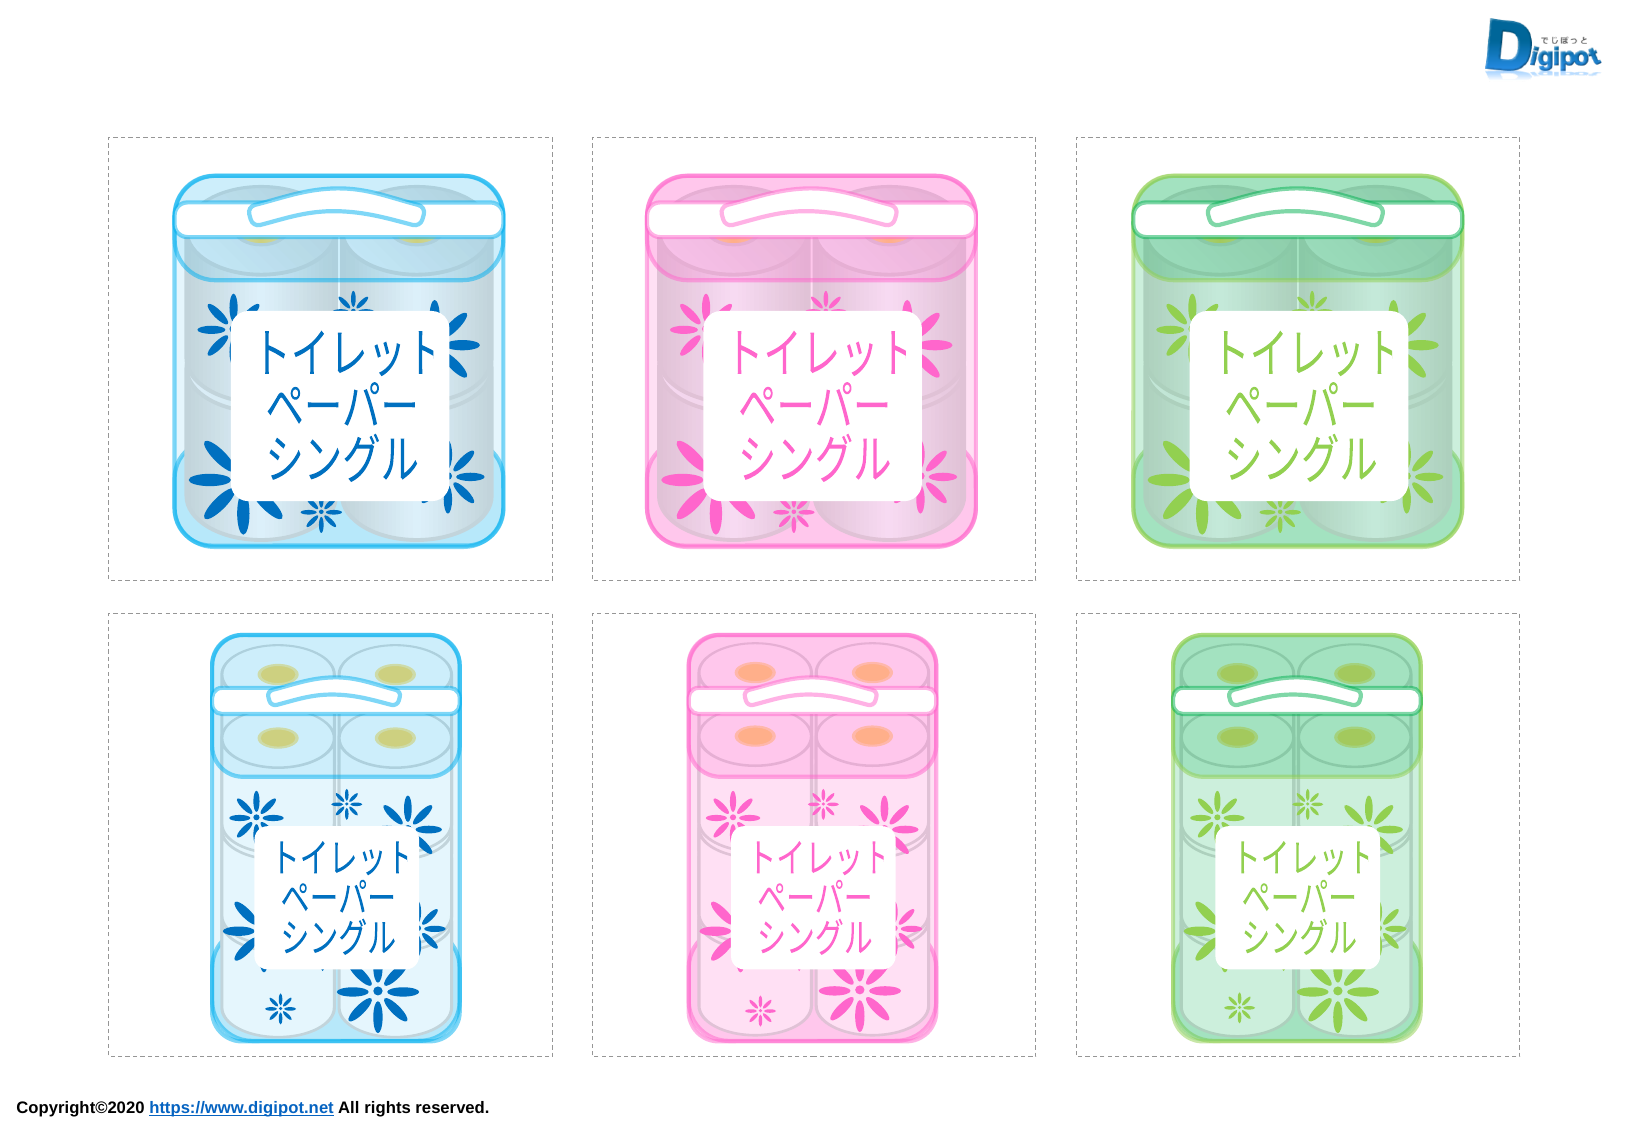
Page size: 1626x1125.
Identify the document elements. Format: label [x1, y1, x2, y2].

text_box [174, 175, 504, 547]
text_box [1173, 634, 1421, 1042]
text_box [647, 175, 976, 547]
picture [1485, 18, 1602, 82]
text_box [1133, 175, 1463, 547]
text_box [688, 634, 937, 1042]
text_box [212, 634, 460, 1042]
